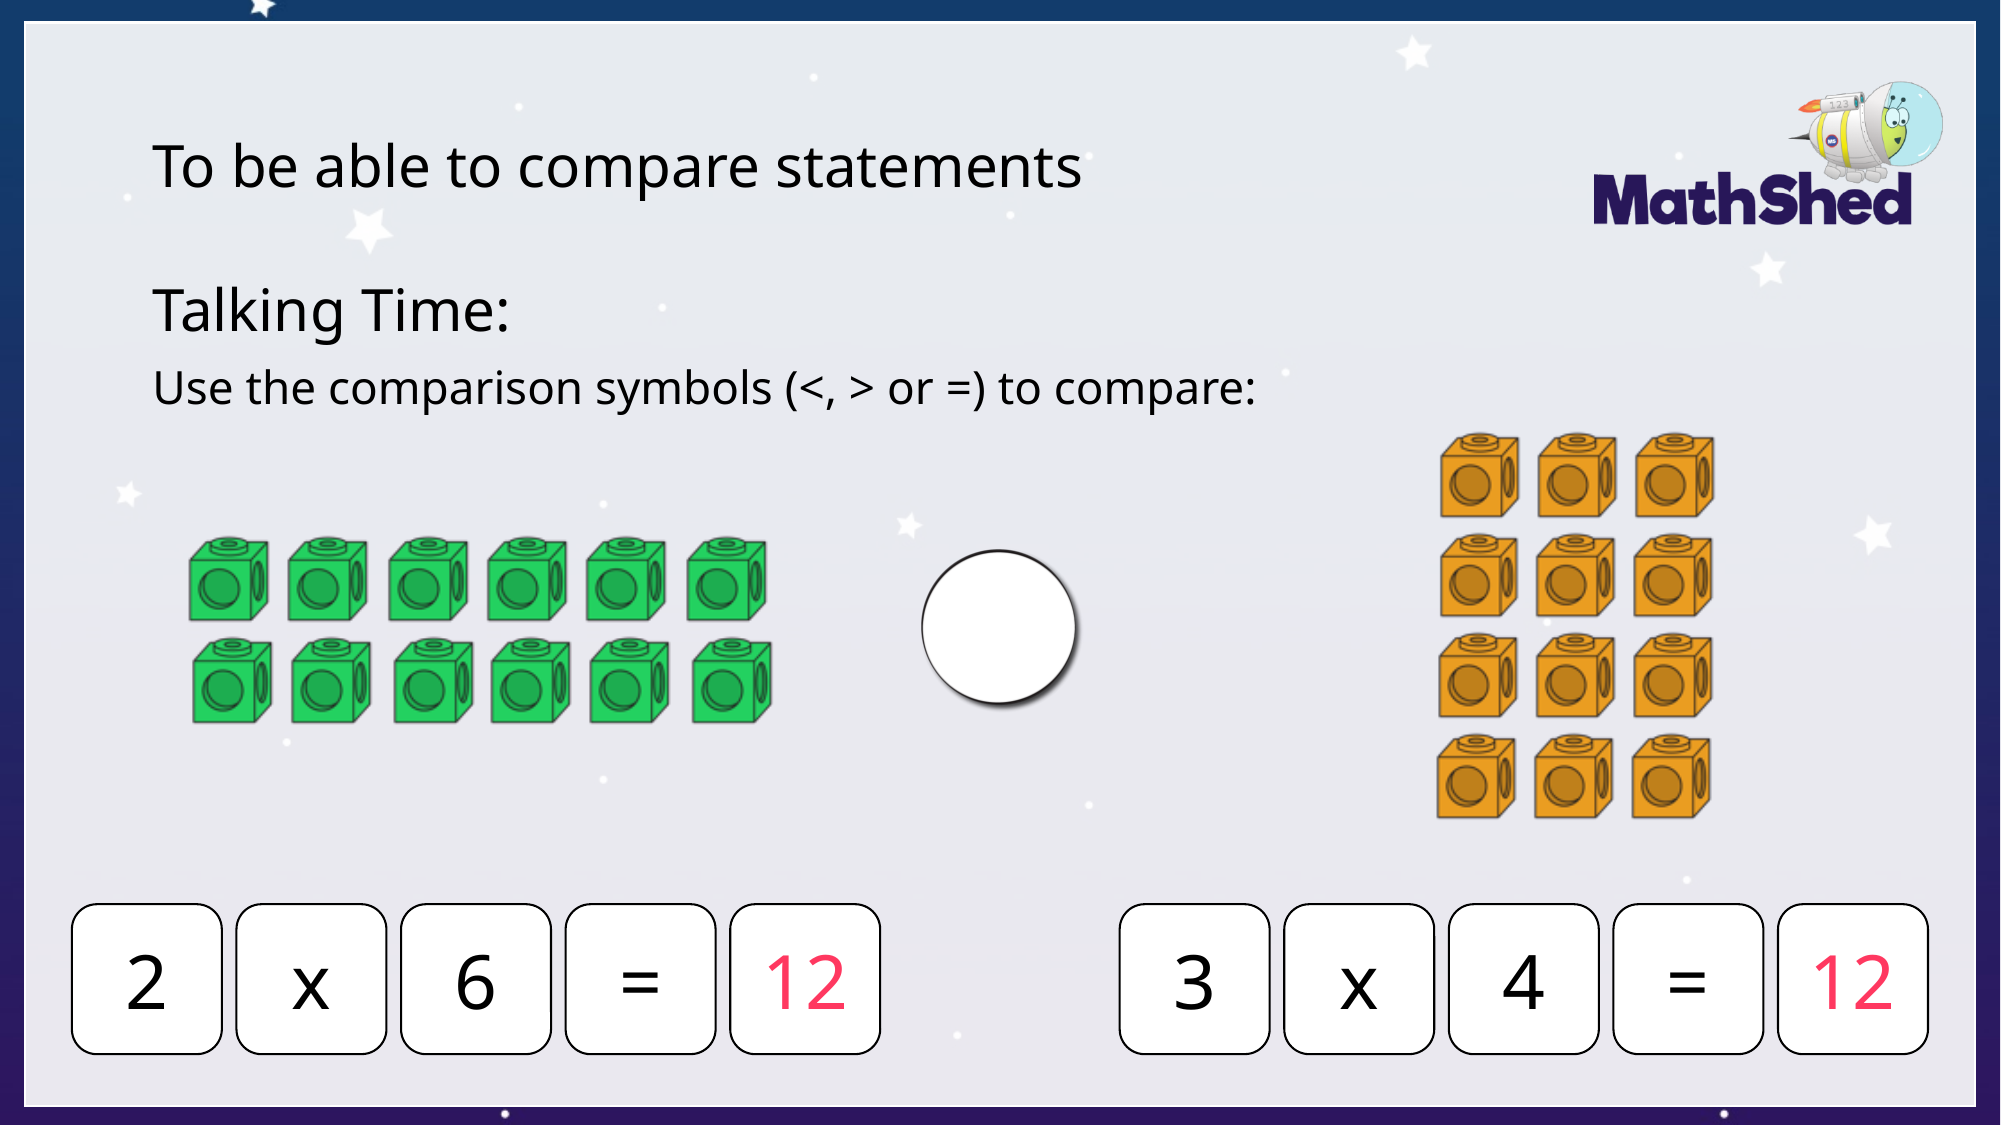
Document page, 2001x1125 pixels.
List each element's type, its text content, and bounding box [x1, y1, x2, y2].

title To be able to compare statements [137, 59, 1578, 273]
text_box 6 [400, 903, 553, 1056]
picture [0, 0, 2001, 1125]
text_box = [1612, 903, 1765, 1056]
text_box x [235, 903, 388, 1056]
text_box 12 [1776, 903, 1930, 1056]
text_box = [564, 903, 717, 1056]
text_box 12 [729, 903, 882, 1056]
list Talking Time: Use the comparison symbols (<, > or =) to compare: [137, 273, 1863, 988]
text_box x [1283, 903, 1436, 1056]
text_box 4 [1447, 903, 1600, 1056]
text_box 2 [70, 903, 223, 1056]
text_box 3 [1118, 903, 1271, 1056]
